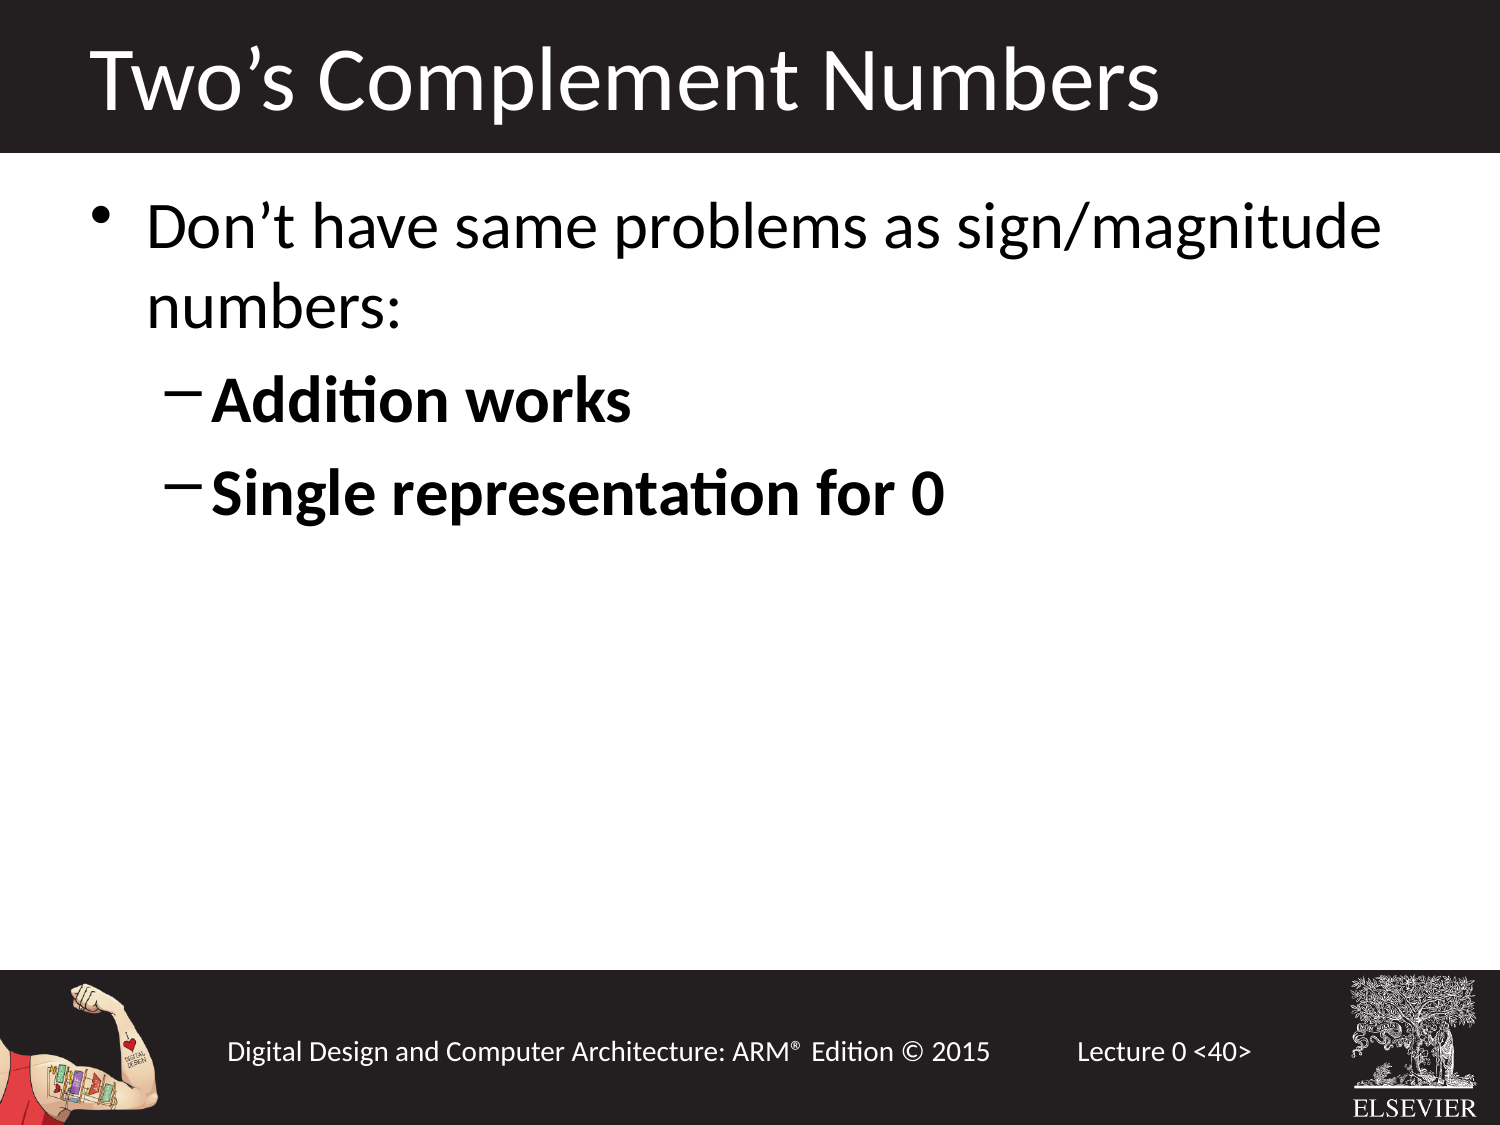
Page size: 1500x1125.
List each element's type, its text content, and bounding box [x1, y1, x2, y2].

text_box Don’t have same problems as sign/magnitude numbers: Addition works Single representation for 0 [75, 174, 1475, 1025]
picture [0, 979, 163, 1125]
text_box Two’s Complement Numbers [75, 11, 1375, 136]
picture [1350, 974, 1477, 1117]
